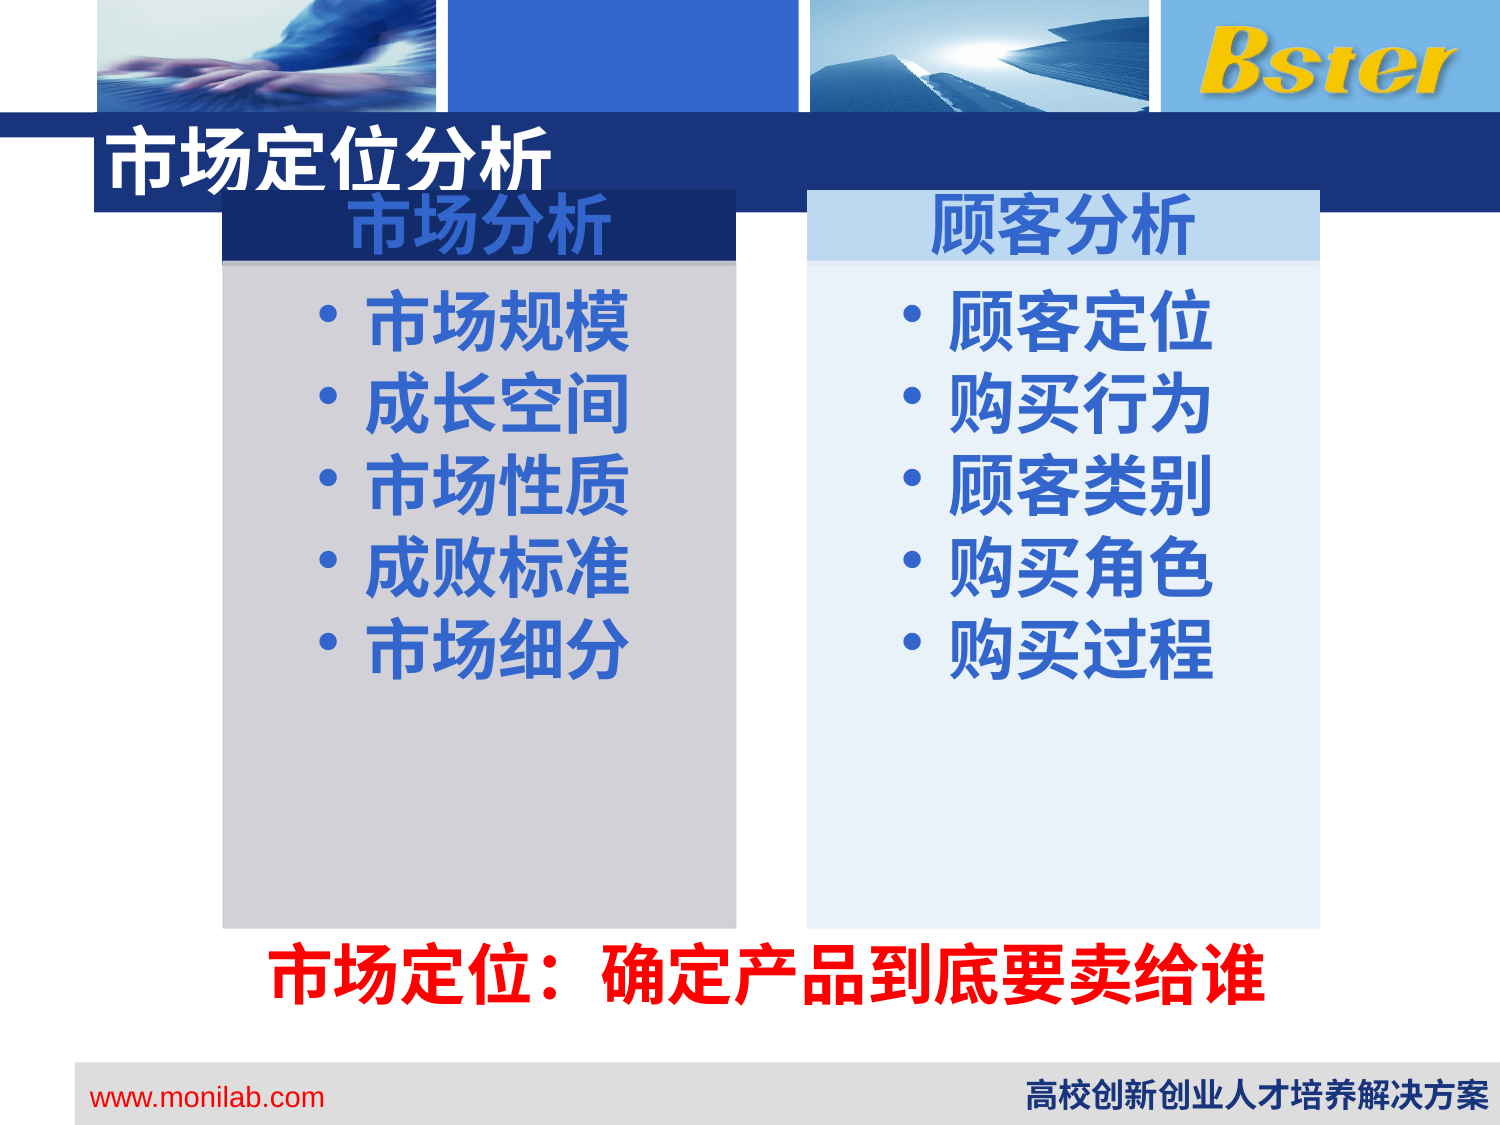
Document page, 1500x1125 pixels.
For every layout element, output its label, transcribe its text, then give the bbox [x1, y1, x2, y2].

title 市场定位分析 [88, 113, 1369, 206]
picture [97, 0, 437, 112]
picture [1199, 26, 1458, 94]
picture [810, 0, 1150, 112]
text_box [222, 163, 1321, 955]
text_box 市场定位：确定产品到底要卖给谁 [251, 963, 1283, 1021]
